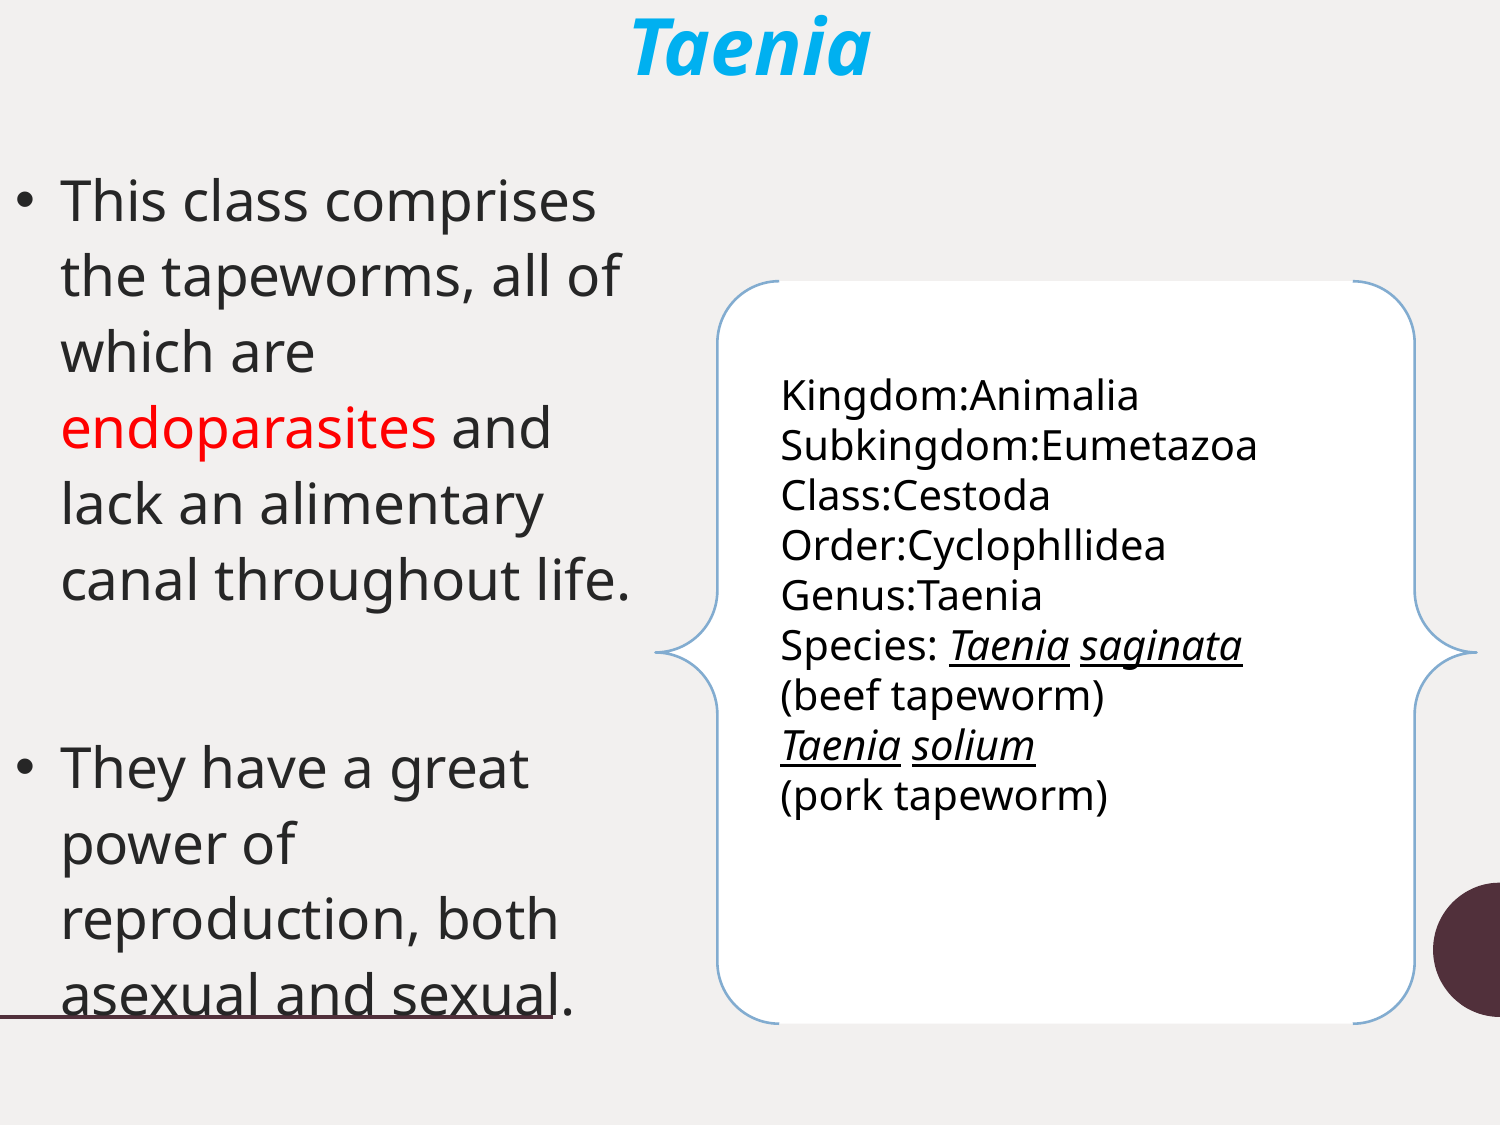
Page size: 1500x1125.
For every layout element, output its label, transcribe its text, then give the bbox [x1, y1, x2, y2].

title Taenia [112, 0, 1388, 173]
text_box Kingdom:Animalia Subkingdom:Eumetazoa Class:Cestoda Order:Cyclophllidea Genus:Taenia Species: Taenia saginata (beef tape­worm) Taenia solium (pork tapeworm) [655, 281, 1477, 1024]
list This class comprises the tapeworms, all of which are endoparasites and lack an alimentary canal throughout life. They have a great power of reproduction, both asexual and sexual. [0, 149, 656, 1094]
